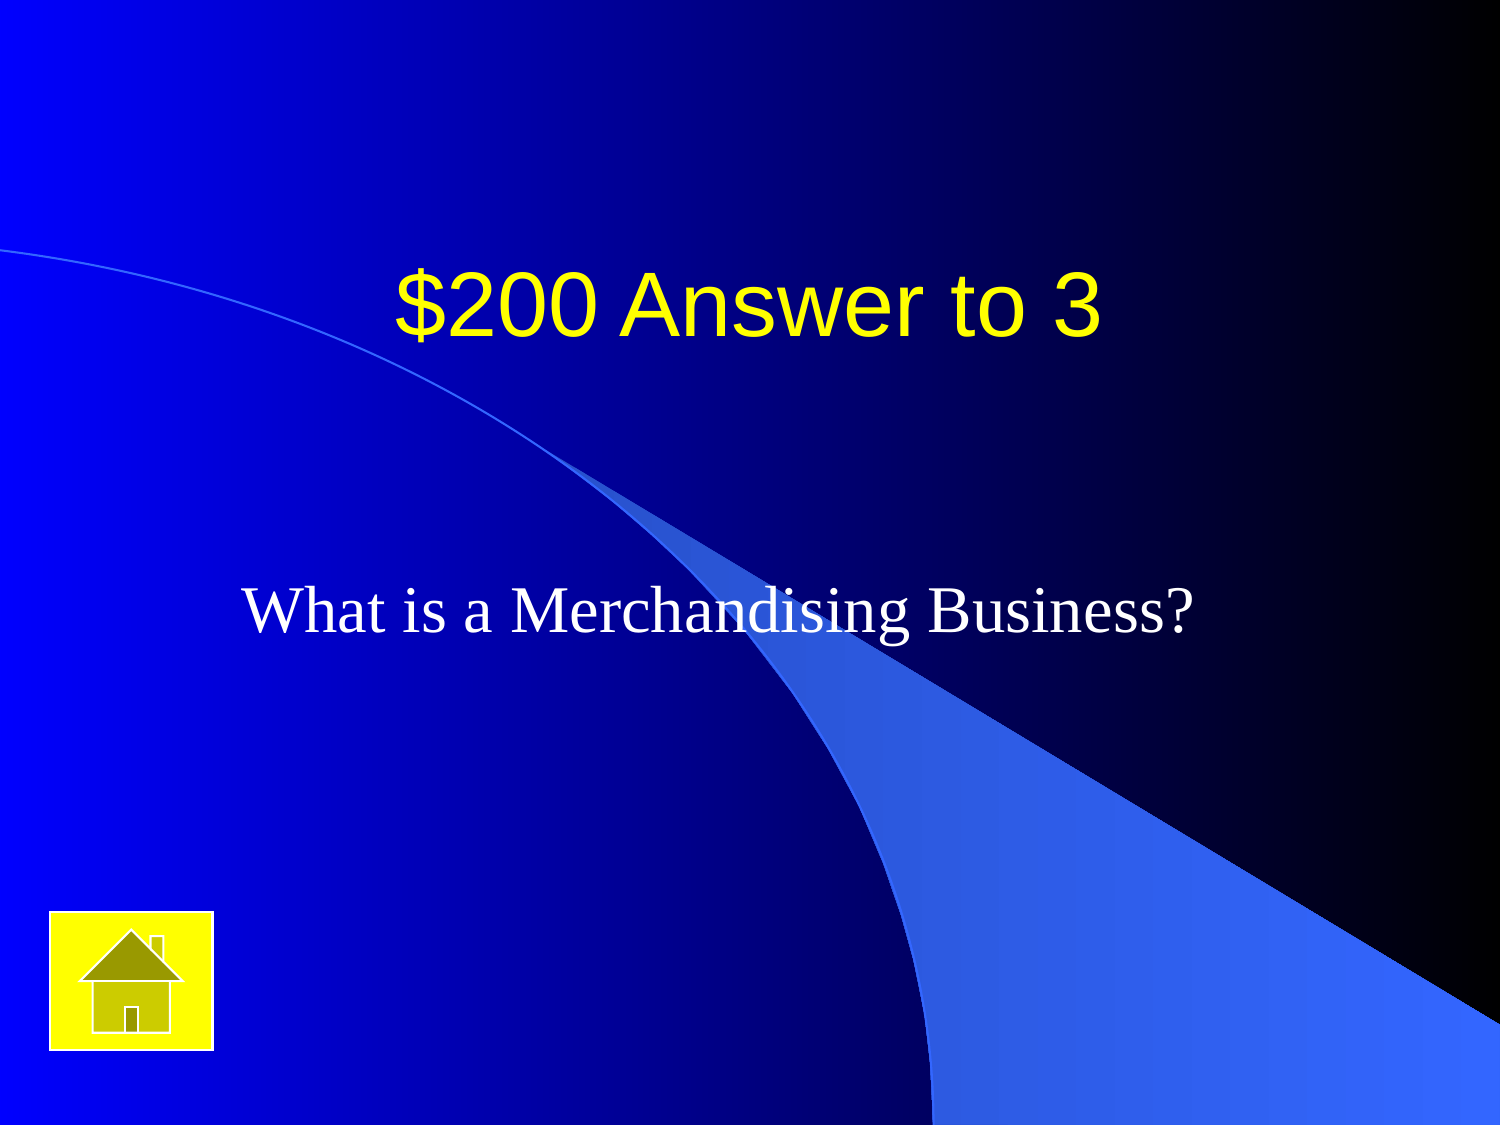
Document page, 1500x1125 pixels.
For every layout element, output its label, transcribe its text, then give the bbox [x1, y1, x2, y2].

title $200 Answer to 3 [112, 174, 1388, 363]
subtitle What is a Merchandising Business? [112, 462, 1326, 751]
